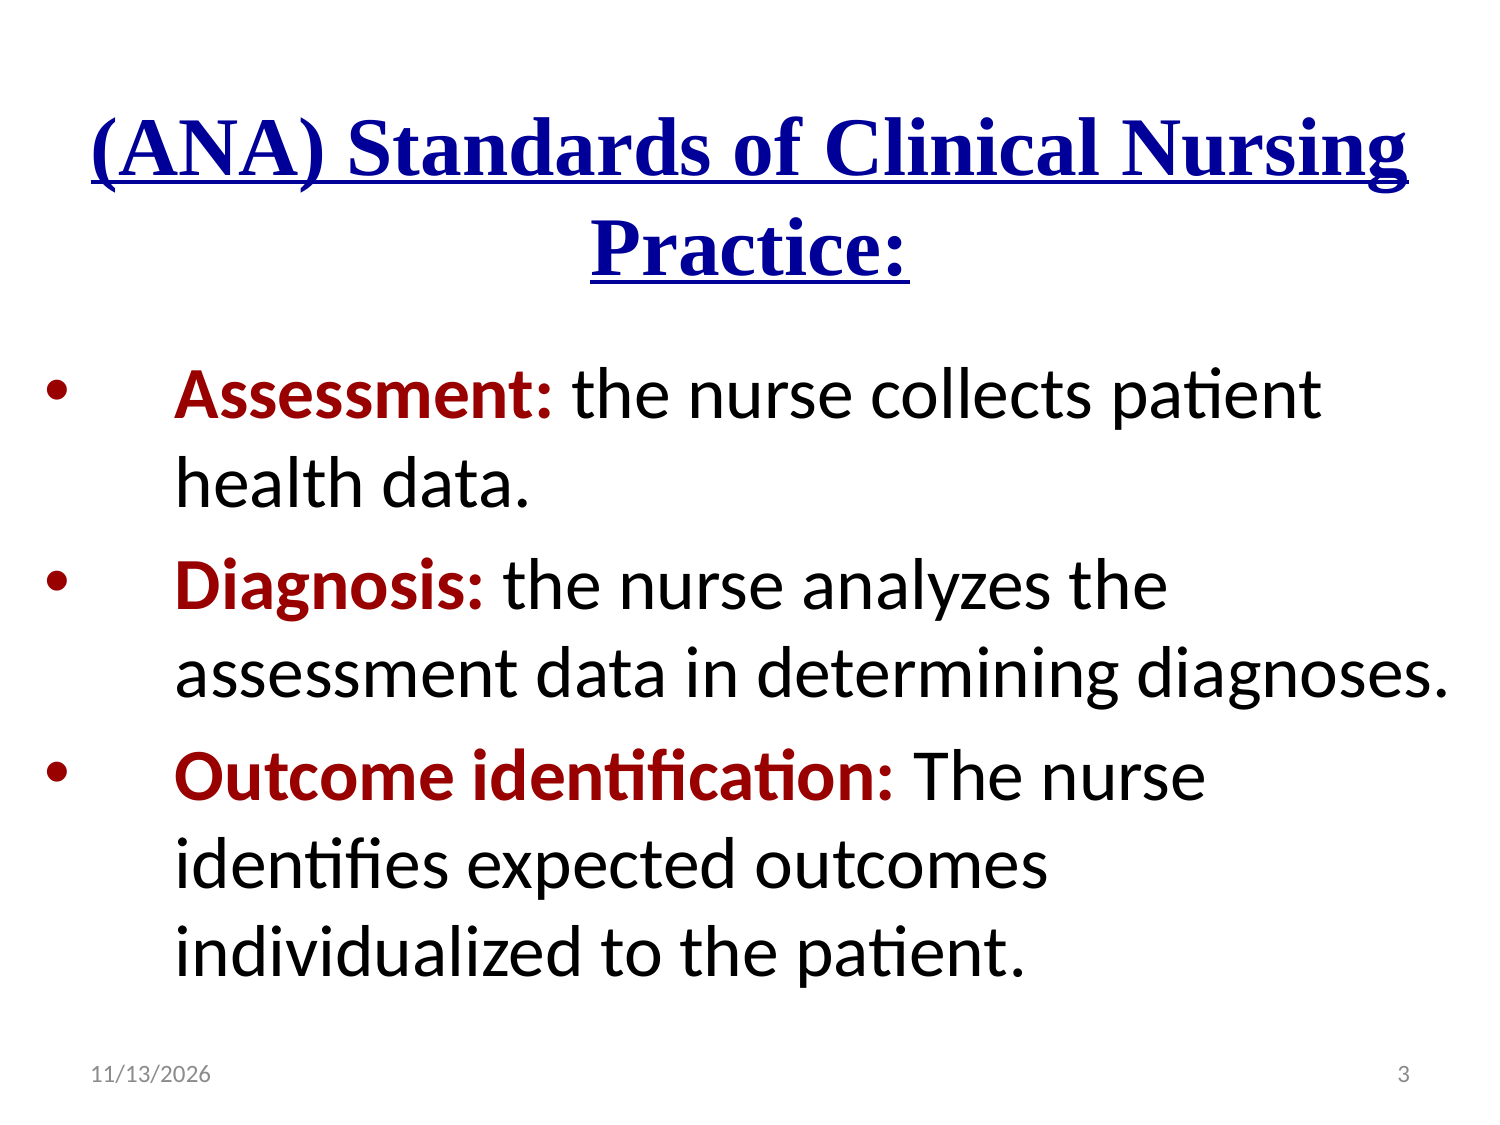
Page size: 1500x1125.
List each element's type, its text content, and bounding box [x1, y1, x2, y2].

slide_number 3 [1074, 1042, 1425, 1103]
title (ANA) Standards of Clinical Nursing Practice: [75, 75, 1425, 338]
list Assessment: the nurse collects patient health data. Diagnosis: the nurse analyzes the assessment data in determining diagnoses. Outcome identification: The nurse identifies expected outcomes individualized to the patient. [29, 338, 1471, 1083]
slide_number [75, 1042, 425, 1103]
